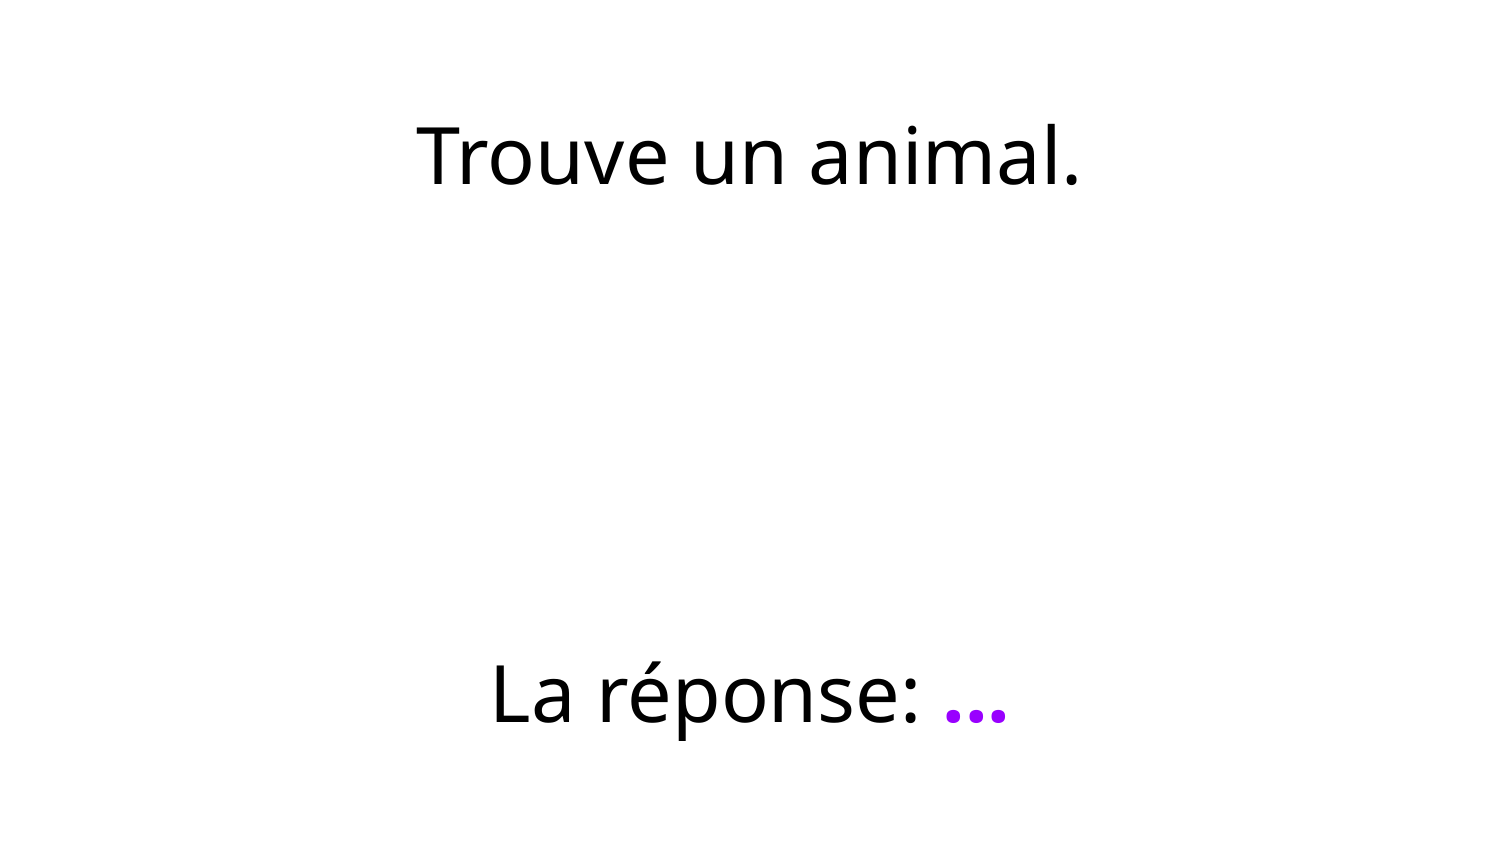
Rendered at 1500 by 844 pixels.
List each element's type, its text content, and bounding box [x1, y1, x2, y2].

text_box La réponse: ... [17, 628, 1483, 754]
text_box Trouve un animal. [17, 90, 1483, 216]
